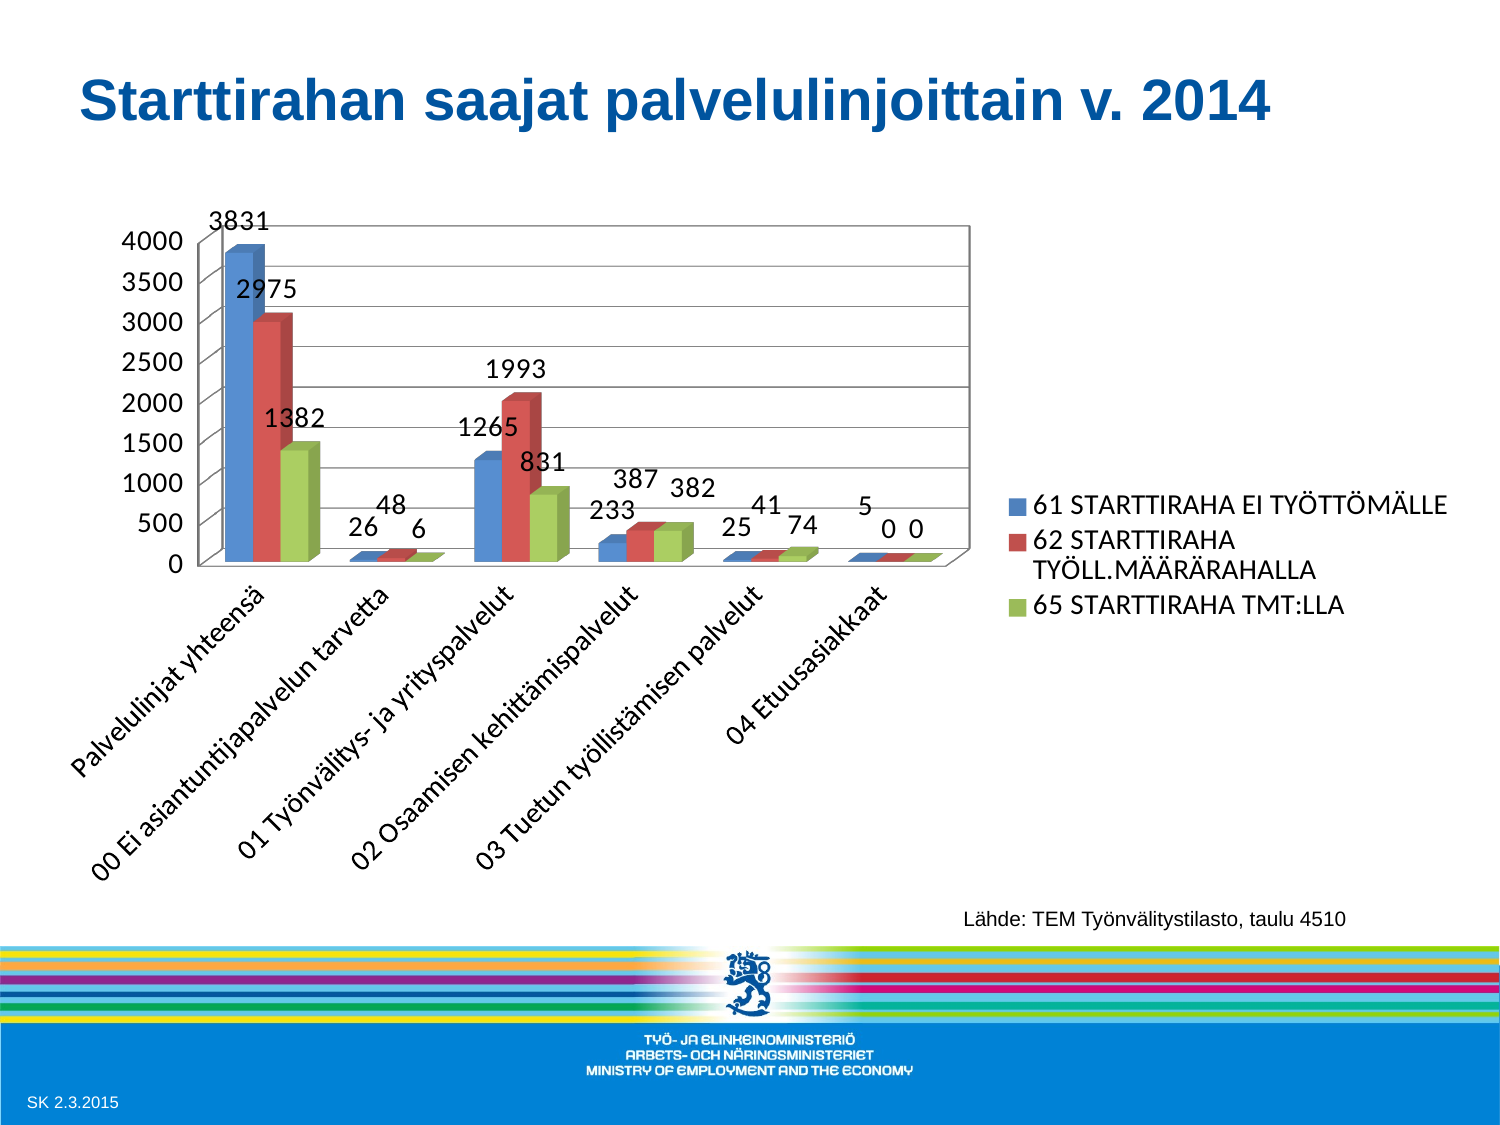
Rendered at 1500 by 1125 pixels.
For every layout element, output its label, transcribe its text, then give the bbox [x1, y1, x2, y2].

title Starttirahan saajat palvelulinjoittain v. 2014 [64, 21, 1448, 185]
text_box Lähde: TEM Työnvälitystilasto, taulu 4510 [948, 914, 1469, 964]
footer SK 2.3.2015 [26, 1085, 502, 1118]
picture [0, 946, 1500, 1125]
chart [29, 207, 1471, 906]
